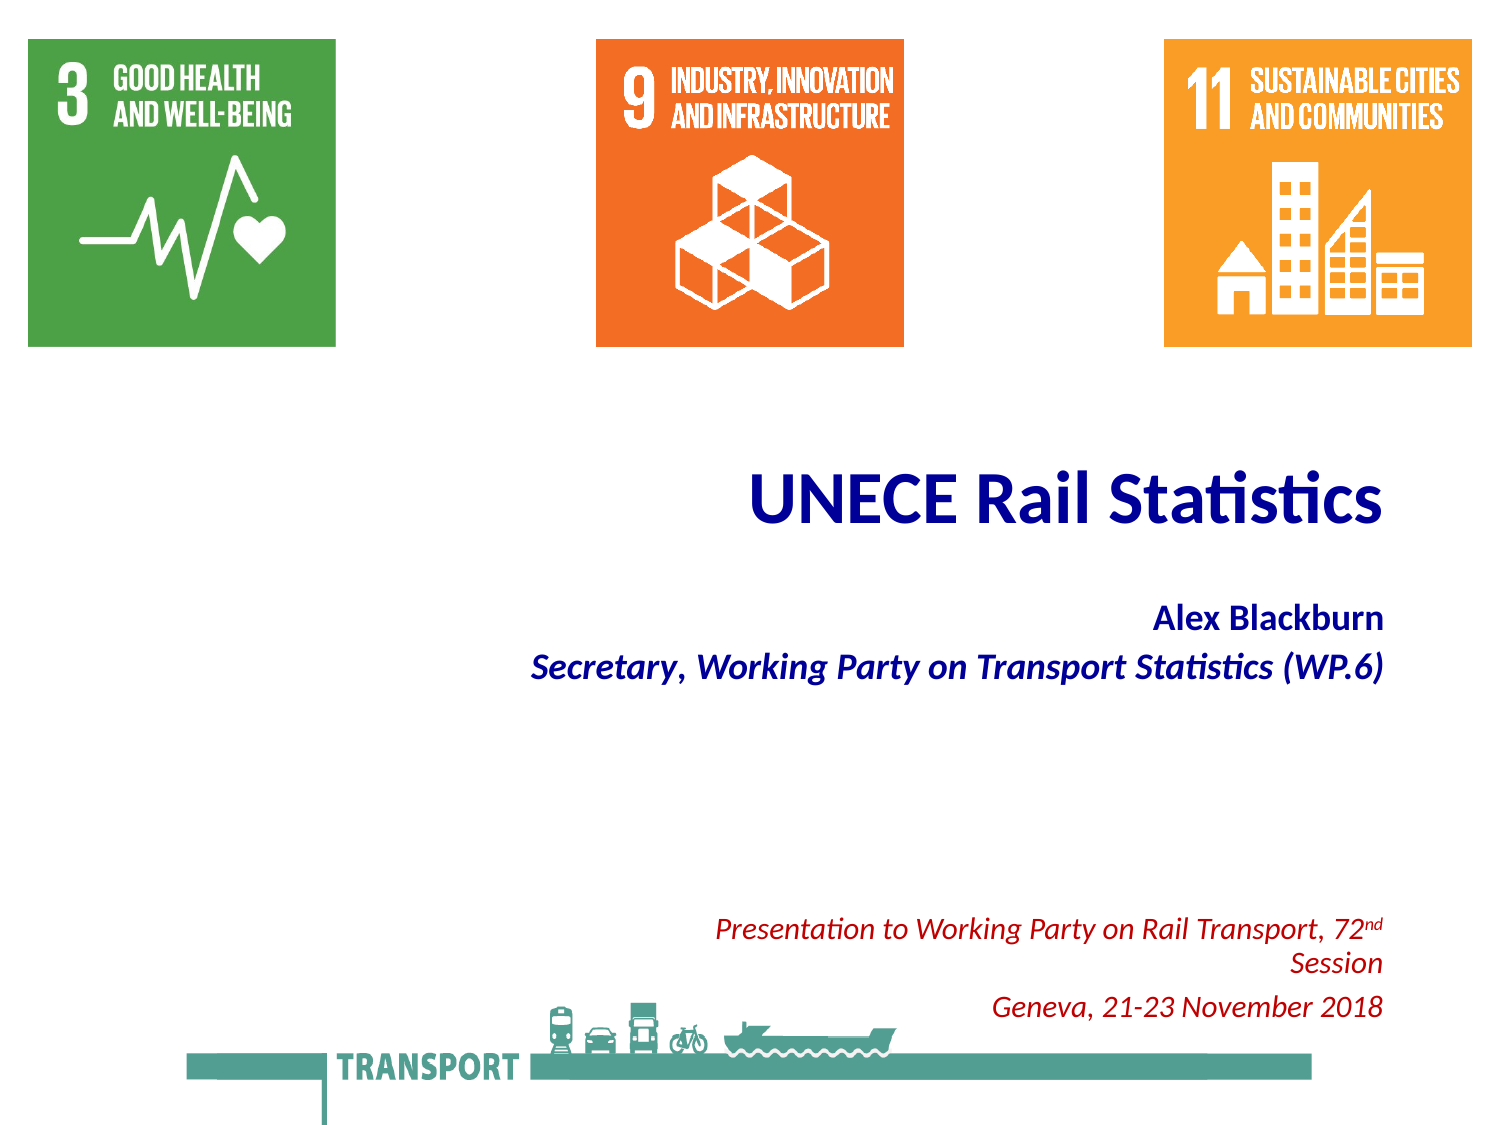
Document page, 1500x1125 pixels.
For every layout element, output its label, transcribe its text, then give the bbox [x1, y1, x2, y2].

picture [186, 987, 1312, 1125]
picture [1163, 39, 1472, 347]
picture [596, 39, 904, 347]
text_box Presentation to Working Party on Rail Transport, 72nd Session Geneva, 21-23 November 2018 [584, 905, 1399, 993]
picture [28, 39, 336, 347]
list UNECE Rail Statistics Alex Blackburn Secretary, Working Party on Transport Statistics (WP.6) [132, 348, 1400, 792]
